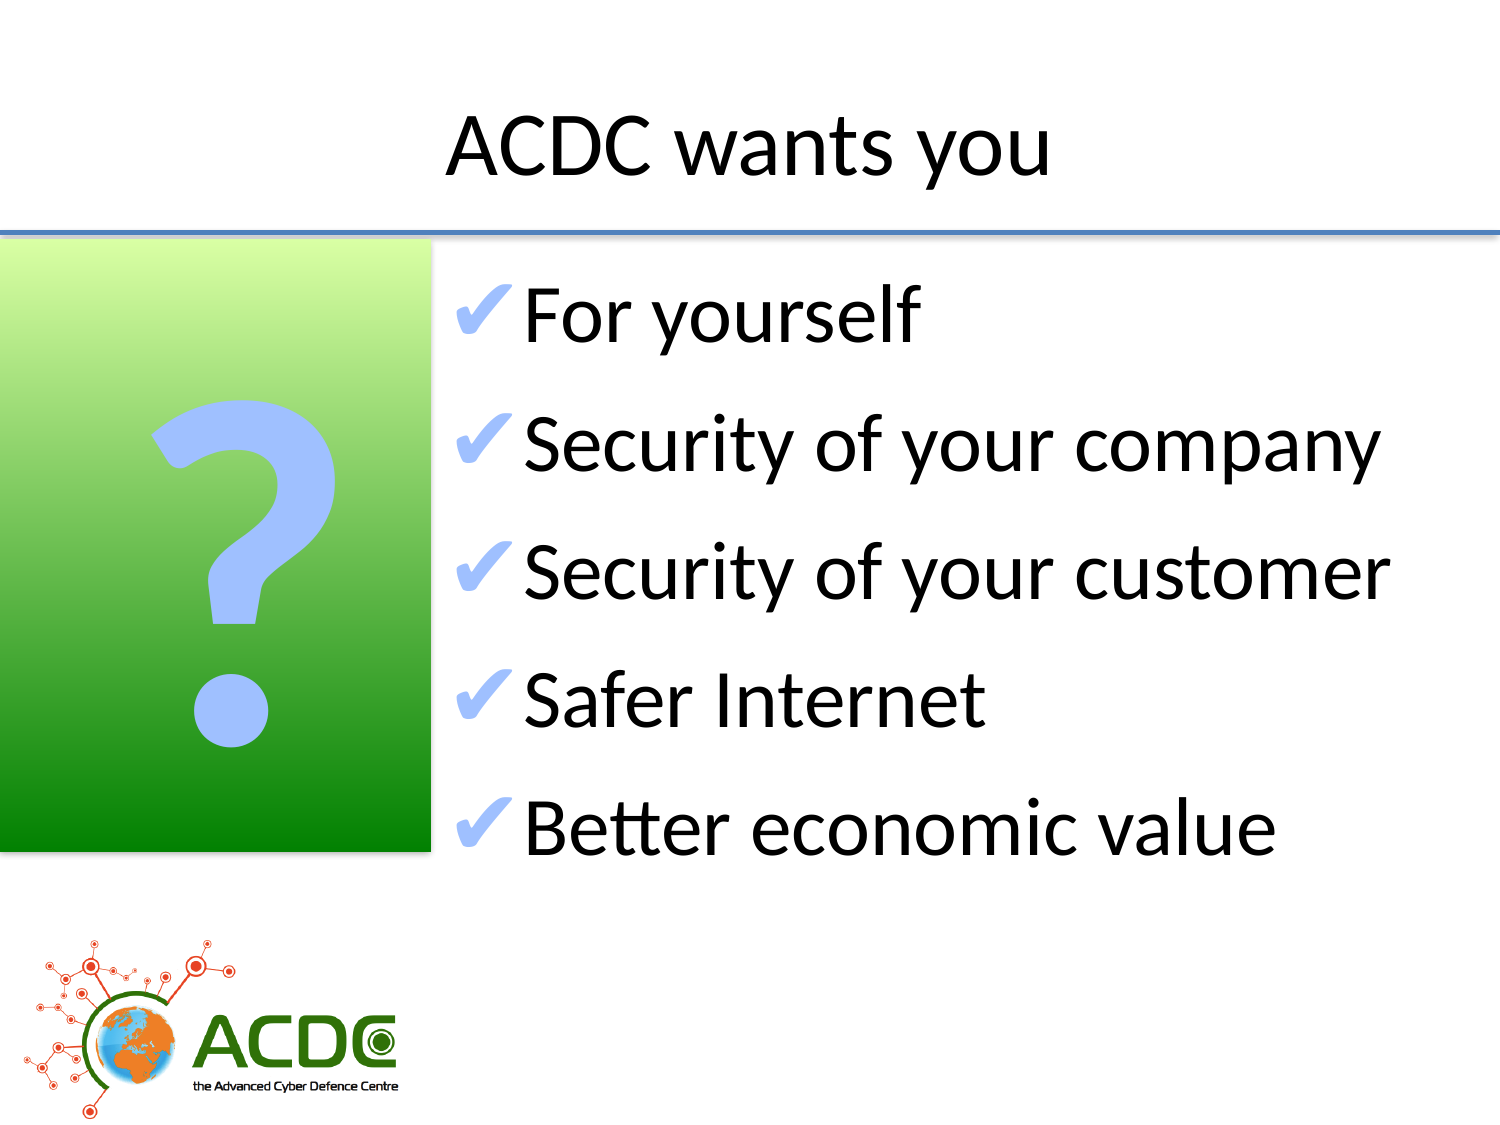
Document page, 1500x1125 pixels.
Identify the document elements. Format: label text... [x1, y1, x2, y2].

picture [0, 934, 431, 1125]
title ACDC wants you [75, 45, 1425, 233]
text_box ? [0, 239, 431, 852]
list ✔For yourself ✔Security of your company ✔Security of your customer ✔Safer Internet ✔Better economic value [431, 243, 1500, 1059]
